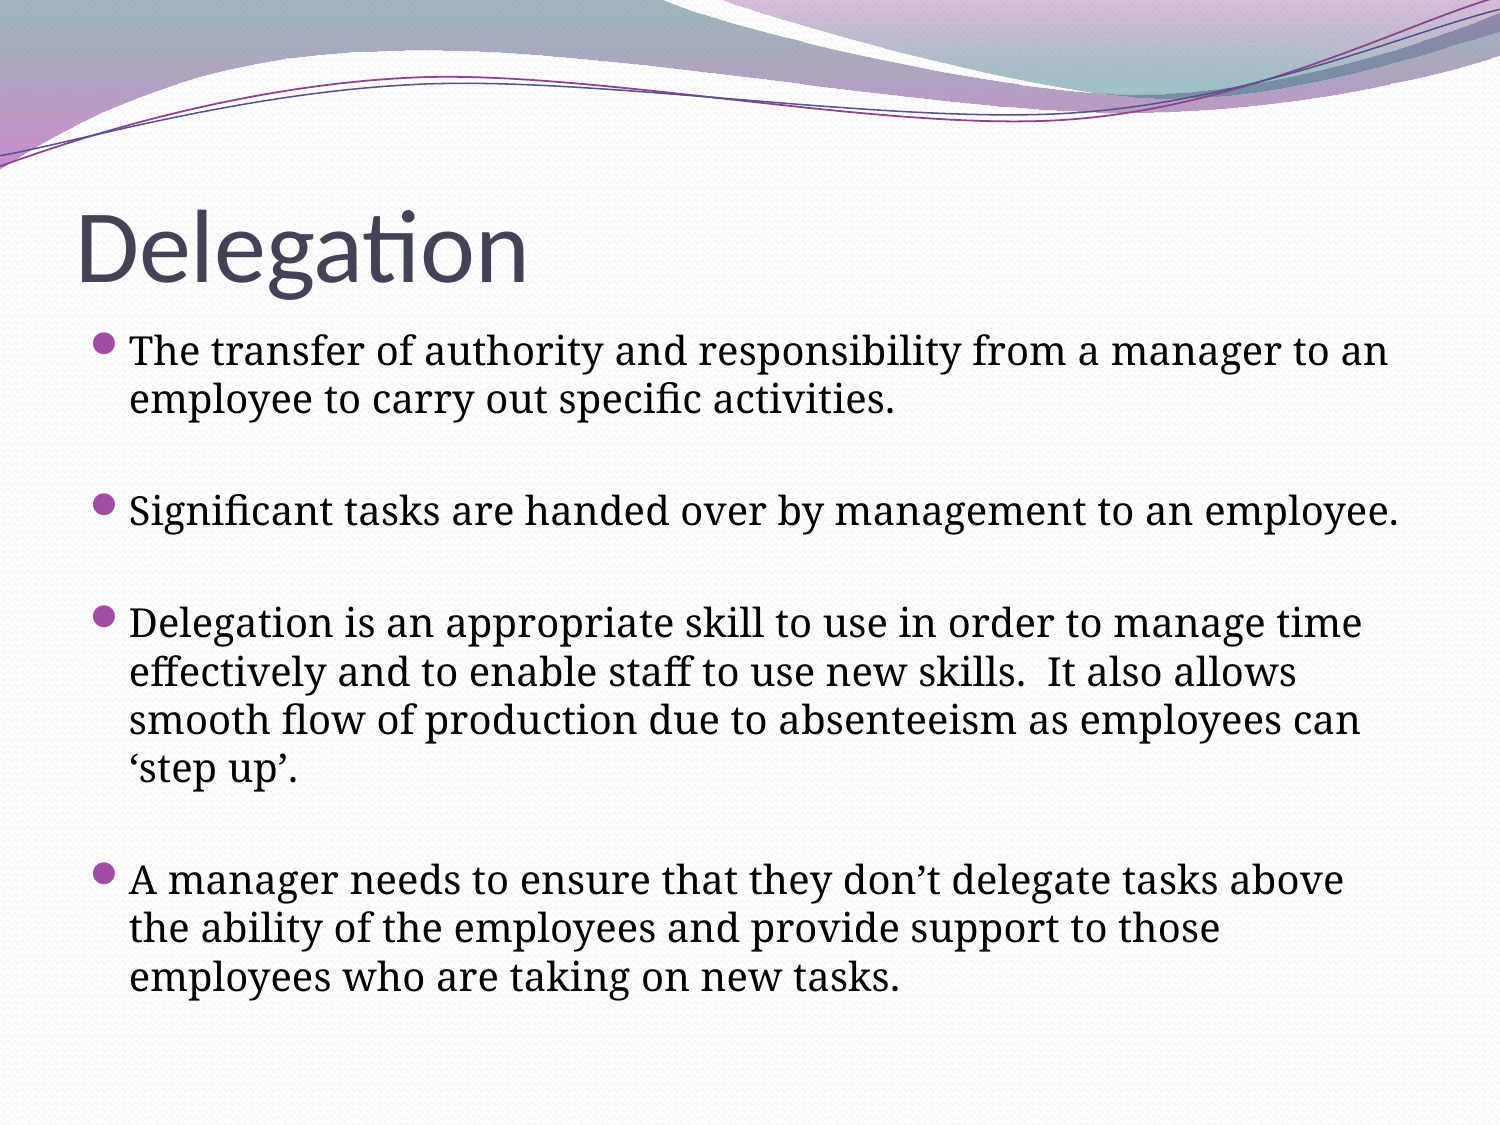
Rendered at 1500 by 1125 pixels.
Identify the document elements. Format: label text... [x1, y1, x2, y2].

list The transfer of authority and responsibility from a manager to an employee to carry out specific activities. Significant tasks are handed over by management to an employee. Delegation is an appropriate skill to use in order to manage time effectively and to enable staff to use new skills. It also allows smooth flow of production due to absenteeism as employees can ‘step up’. A manager needs to ensure that they don’t delegate tasks above the ability of the employees and provide support to those employees who are taking on new tasks. [75, 317, 1425, 1038]
title Delegation [75, 115, 1425, 303]
